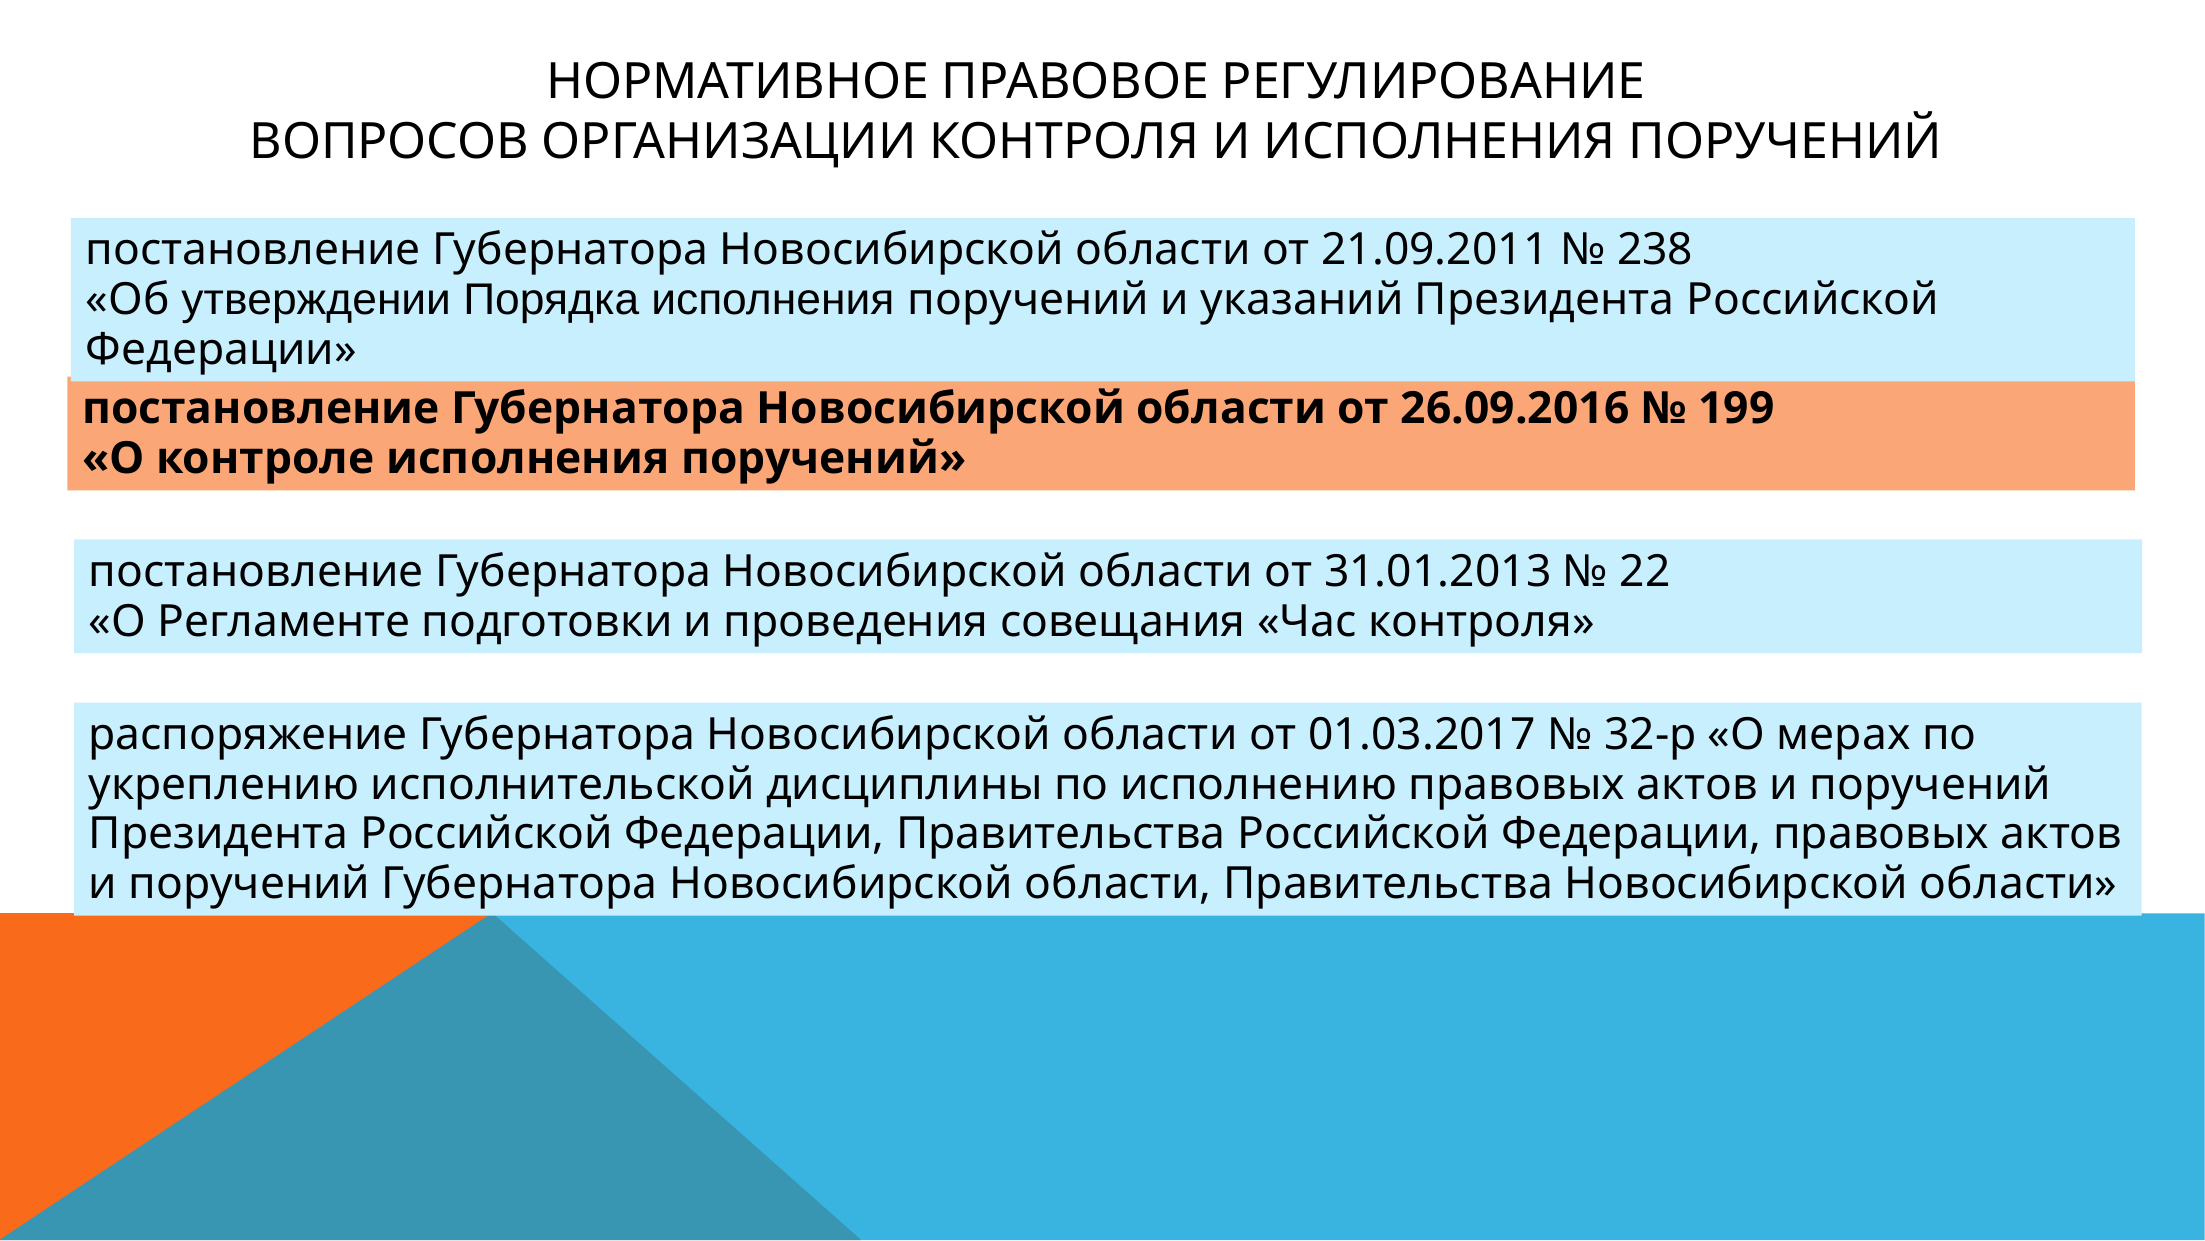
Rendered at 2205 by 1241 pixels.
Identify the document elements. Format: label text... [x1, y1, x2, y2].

title Нормативное правовое регулирование вопросов организации контроля и исполнения поручений [67, 21, 2139, 197]
text_box постановление Губернатора Новосибирской области от 21.09.2011 № 238 «Об утверждении Порядка исполнения поручений и указаний Президента Российской Федерации» [70, 217, 2135, 382]
text_box постановление Губернатора Новосибирской области от 26.09.2016 № 199 «О контроле исполнения поручений» [67, 376, 2135, 491]
text_box постановление Губернатора Новосибирской области от 31.01.2013 № 22 «О Регламенте подготовки и проведения совещания «Час контроля» [74, 539, 2143, 654]
text_box распоряжение Губернатора Новосибирской области от 01.03.2017 № 32-р «О мерах по укреплению исполнительской дисциплины по исполнению правовых актов и поручений Президента Российской Федерации, Правительства Российской Федерации, правовых актов и поручений Губернатора Новосибирской области, Правительства Новосибирской области» [74, 702, 2142, 916]
